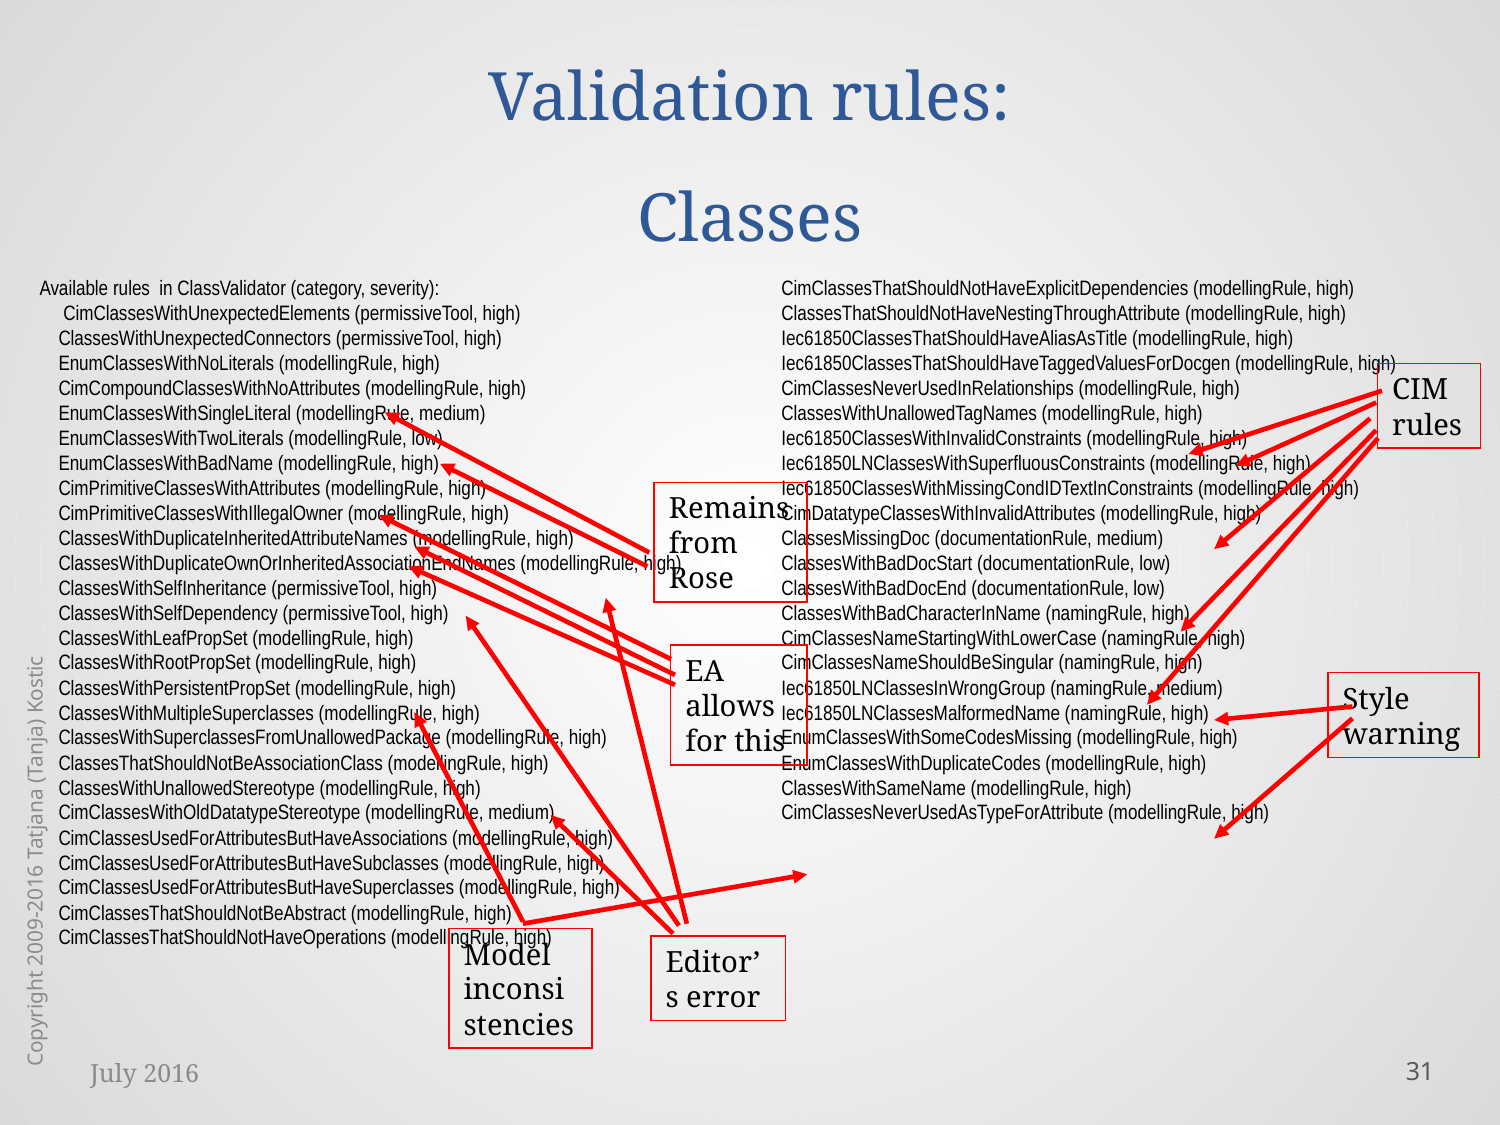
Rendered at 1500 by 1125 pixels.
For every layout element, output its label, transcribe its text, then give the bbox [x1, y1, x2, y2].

footer Copyright 2009-2016 Tatjana (Tanja) Kostic [18, 621, 54, 1101]
title Validation rules: Classes [75, 0, 1425, 263]
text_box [378, 412, 808, 1050]
text_box Available rules in ClassValidator (category, severity): CimClassesWithUnexpectedElements (permissiveTool, high) ClassesWithUnexpectedConnectors (permissiveTool, high) EnumClassesWithNoLiterals (modellingRule, high) CimCompoundClassesWithNoAttributes (modellingRule, high) EnumClassesWithSingleLiteral (modellingRule, medium) EnumClassesWithTwoLiterals (modellingRule, low) EnumClassesWithBadName (modellingRule, high) CimPrimitiveClassesWithAttributes (modellingRule, high) CimPrimitiveClassesWithIllegalOwner (modellingRule, high) ClassesWithDuplicateInheritedAttributeNames (modellingRule, high) ClassesWithDuplicateOwnOrInheritedAssociationEndNames (modellingRule, high) ClassesWithSelfInheritance (permissiveTool, high) ClassesWithSelfDependency (permissiveTool, high) ClassesWithLeafPropSet (modellingRule, high) ClassesWithRootPropSet (modellingRule, high) ClassesWithPersistentPropSet (modellingRule, high) ClassesWithMultipleSuperclasses (modellingRule, high) ClassesWithSuperclassesFromUnallowedPackage (modellingRule, high) ClassesThatShouldNotBeAssociationClass (modellingRule, high) ClassesWithUnallowedStereotype (modellingRule, high) CimClassesWithOldDatatypeStereotype (modellingRule, medium) CimClassesUsedForAttributesButHaveAssociations (modellingRule, high) CimClassesUsedForAttributesButHaveSubclasses (modellingRule, high) CimClassesUsedForAttributesButHaveSuperclasses (modellingRule, high) CimClassesThatShouldNotBeAbstract (modellingRule, high) CimClassesThatShouldNotHaveOperations (modellingRule, high) CimClassesThatShouldNotHaveExplicitDependencies (modellingRule, high) ClassesThatShouldNotHaveNestingThroughAttribute (modellingRule, high) Iec61850ClassesThatShouldHaveAliasAsTitle (modellingRule, high) Iec61850ClassesThatShouldHaveTaggedValuesForDocgen (modellingRule, high) CimClassesNeverUsedInRelationships (modellingRule, high) ClassesWithUnallowedTagNames (modellingRule, high) Iec61850ClassesWithInvalidConstraints (modellingRule, high) Iec61850LNClassesWithSuperfluousConstraints (modellingRule, high) Iec61850ClassesWithMissingCondIDTextInConstraints (modellingRule, high) CimDatatypeClassesWithInvalidAttributes (modellingRule, high) ClassesMissingDoc (documentationRule, medium) ClassesWithBadDocStart (documentationRule, low) ClassesWithBadDocEnd (documentationRule, low) ClassesWithBadCharacterInName (namingRule, high) CimClassesNameStartingWithLowerCase (namingRule, high) CimClassesNameShouldBeSingular (namingRule, high) Iec61850LNClassesInWrongGroup (namingRule, medium) Iec61850LNClassesMalformedName (namingRule, high) EnumClassesWithSomeCodesMissing (modellingRule, high) EnumClassesWithDuplicateCodes (modellingRule, high) ClassesWithSameName (modellingRule, high) CimClassesNeverUsedAsTypeForAttribute (modellingRule, high) [24, 267, 1500, 958]
slide_number 31 [1401, 1042, 1494, 1103]
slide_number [75, 1042, 313, 1103]
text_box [1146, 363, 1481, 839]
